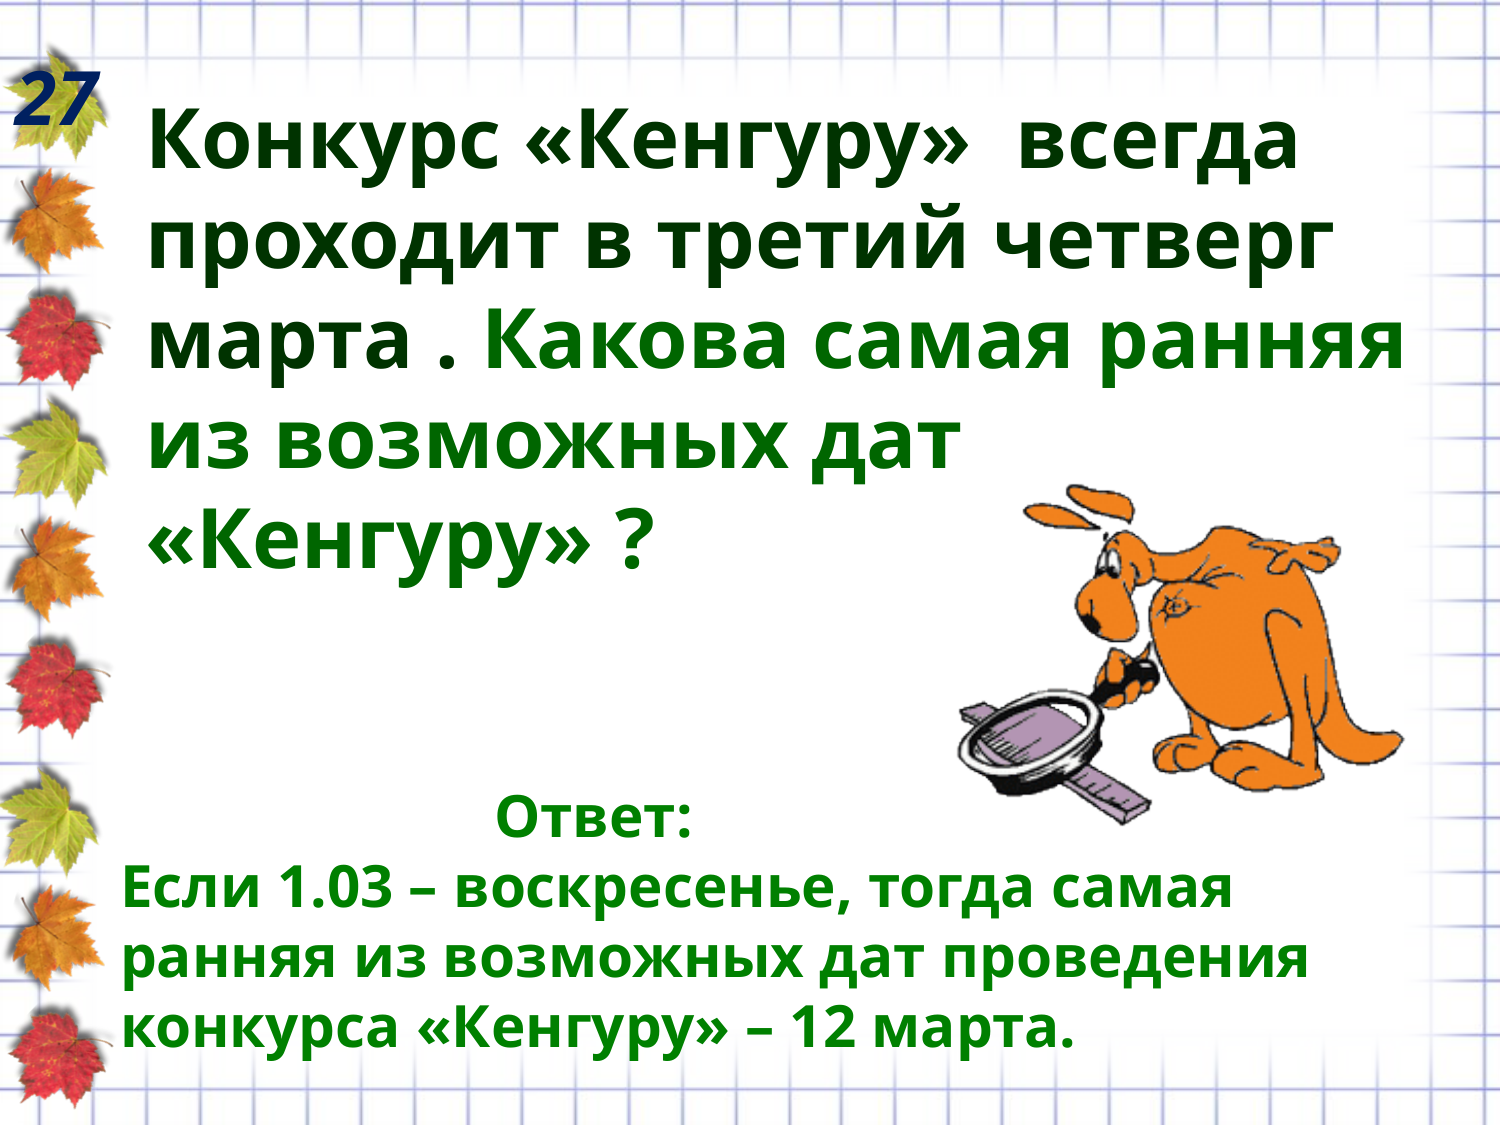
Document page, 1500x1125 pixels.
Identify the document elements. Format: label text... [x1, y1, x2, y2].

picture [944, 468, 1418, 844]
text_box Конкурс «Кенгуру» всегда проходит в третий четверг марта . Какова самая ранняя из возможных дат «Кенгуру» ? [130, 78, 1435, 593]
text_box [118, 29, 1472, 1097]
text_box 2 [118, 38, 1463, 1088]
text_box 27 [0, 42, 131, 148]
text_box [118, 33, 1468, 1093]
picture [0, 0, 1500, 1125]
text_box Ответ: Если 1.03 – воскресенье, тогда самая ранняя из возможных дат проведения конкурса «Кенгуру» – 12 марта. [105, 726, 1434, 1067]
text_box Ответ: 3131 , 5252 - всего 2 числа. [118, 41, 1460, 1085]
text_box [118, 23, 1478, 1103]
